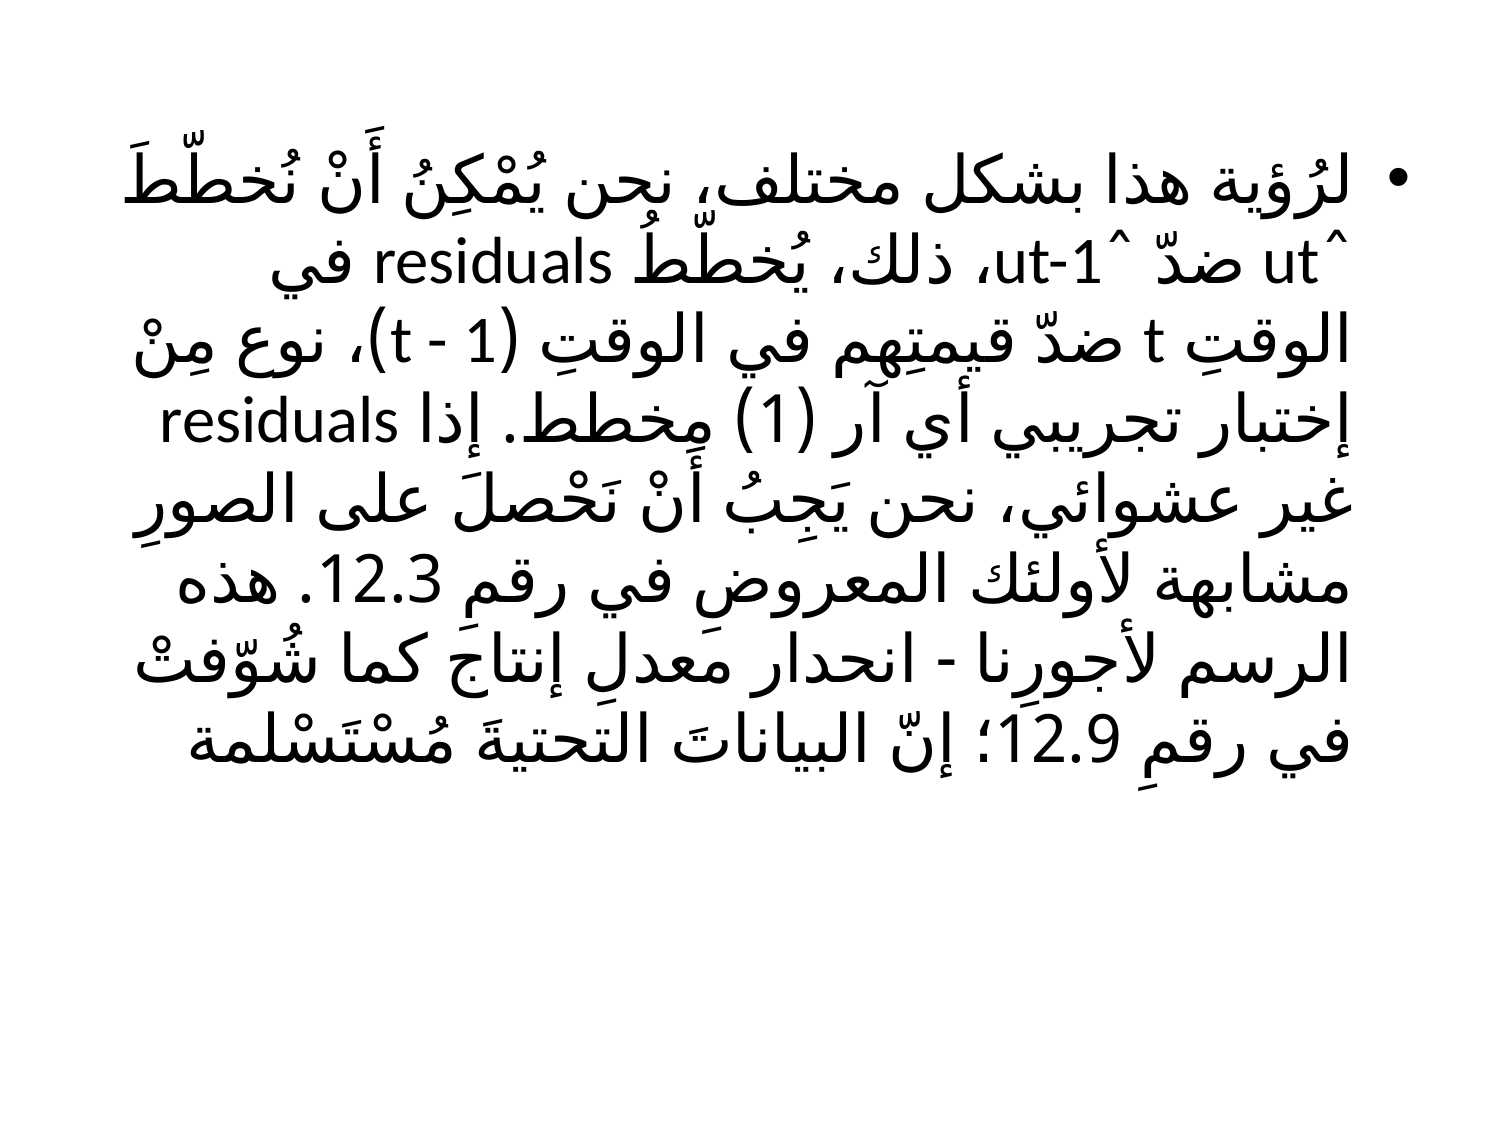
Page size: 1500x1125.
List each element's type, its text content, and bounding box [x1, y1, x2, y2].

list لرُؤية هذا بشكل مختلف، نحن يُمْكِنُ أَنْ نُخطّطَ ˆut ضدّ ˆut-1، ذلك، يُخطّطُ residuals في الوقتِ t ضدّ قيمتِهم في الوقتِ (t - 1)، نوع مِنْ إختبار تجريبي أي آر (1) مخطط. إذا residuals غير عشوائي، نحن يَجِبُ أَنْ نَحْصلَ على الصورِ مشابهة لأولئك المعروضِ في رقمِ 12.3. هذه الرسم لأجورِنا - انحدار معدلِ إنتاج كما شُوّفتْ في رقمِ 12.9؛ إنّ البياناتَ التحتيةَ مُسْتَسْلمة [75, 128, 1425, 1005]
